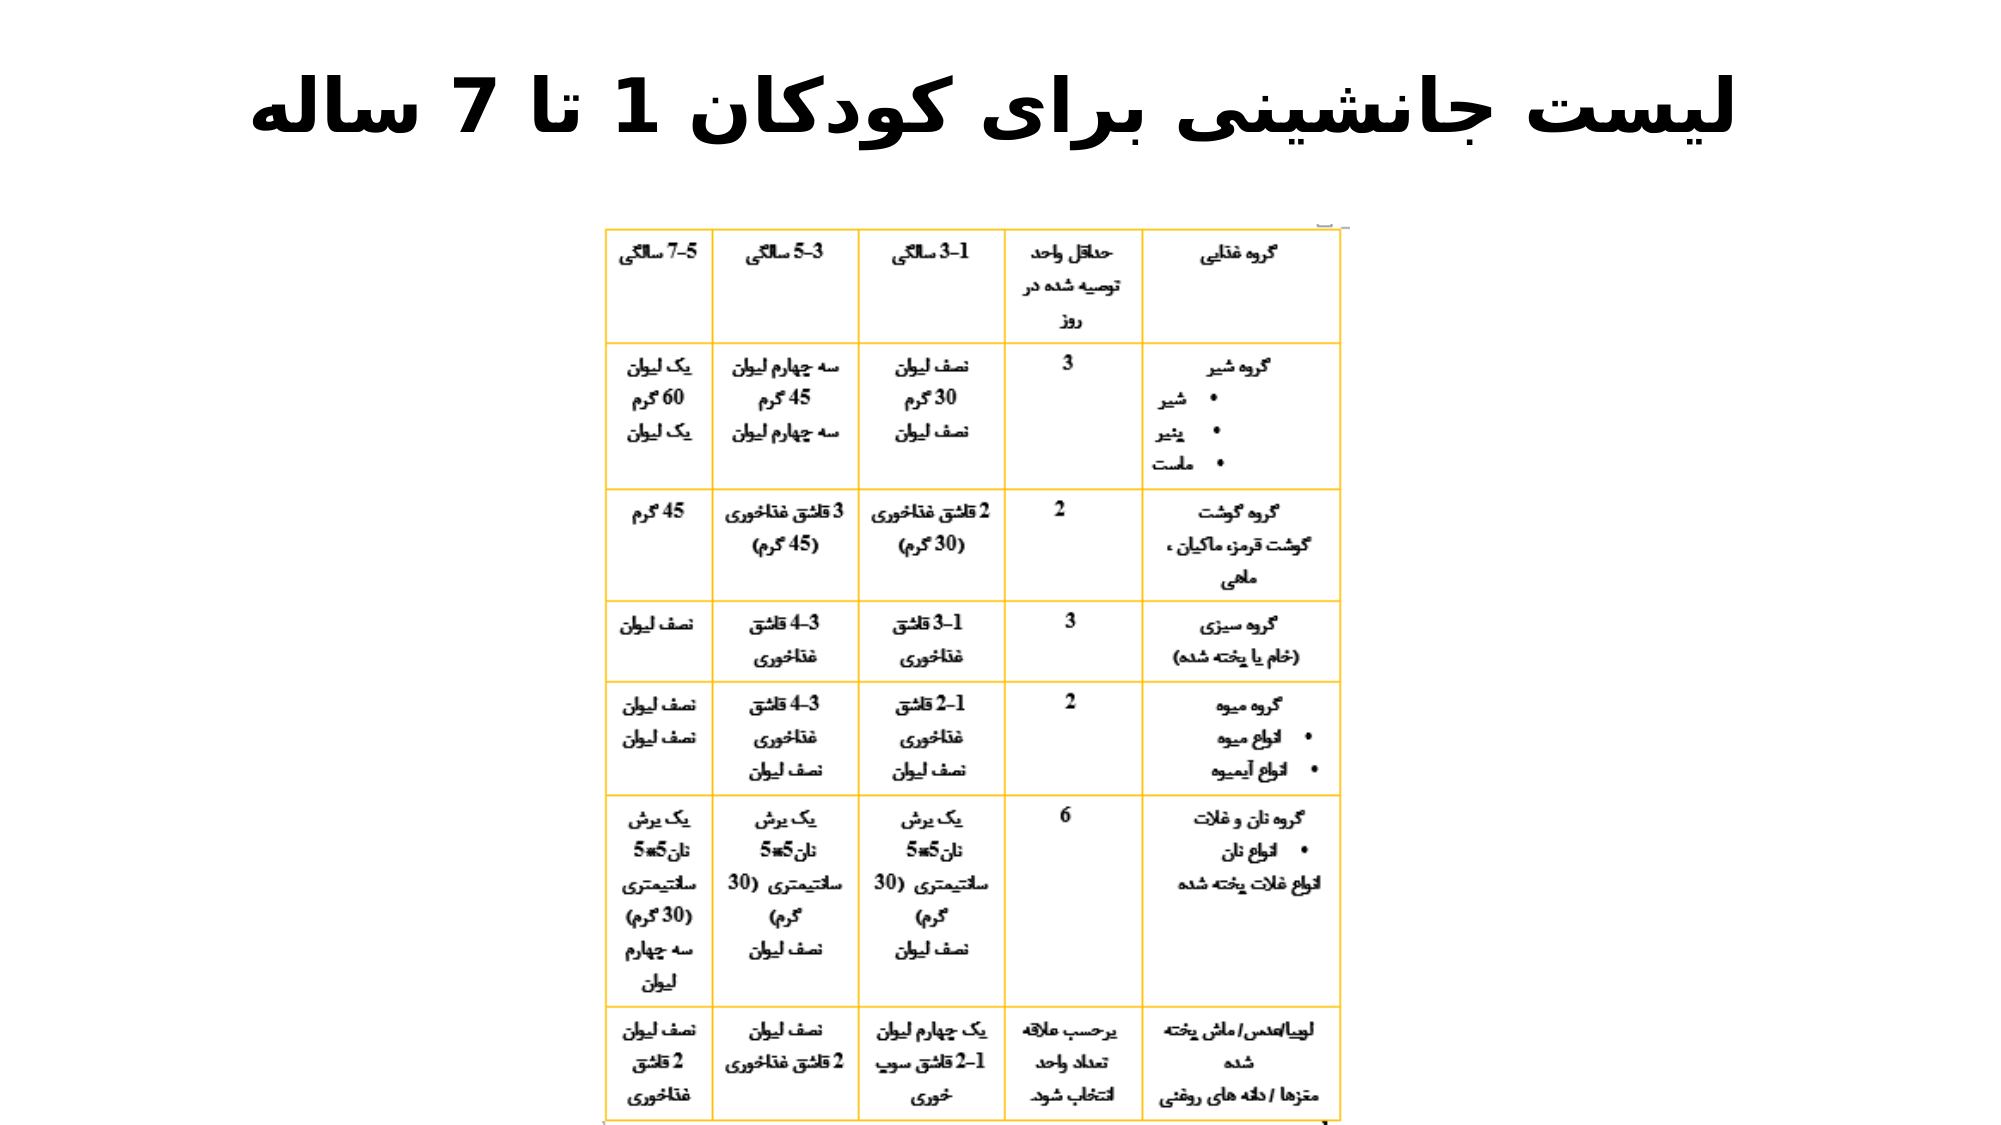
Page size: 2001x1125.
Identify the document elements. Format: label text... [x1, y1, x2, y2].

title لیست جانشینی برای کودکان 1 تا 7 ساله [131, 0, 1857, 218]
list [602, 224, 1350, 1125]
